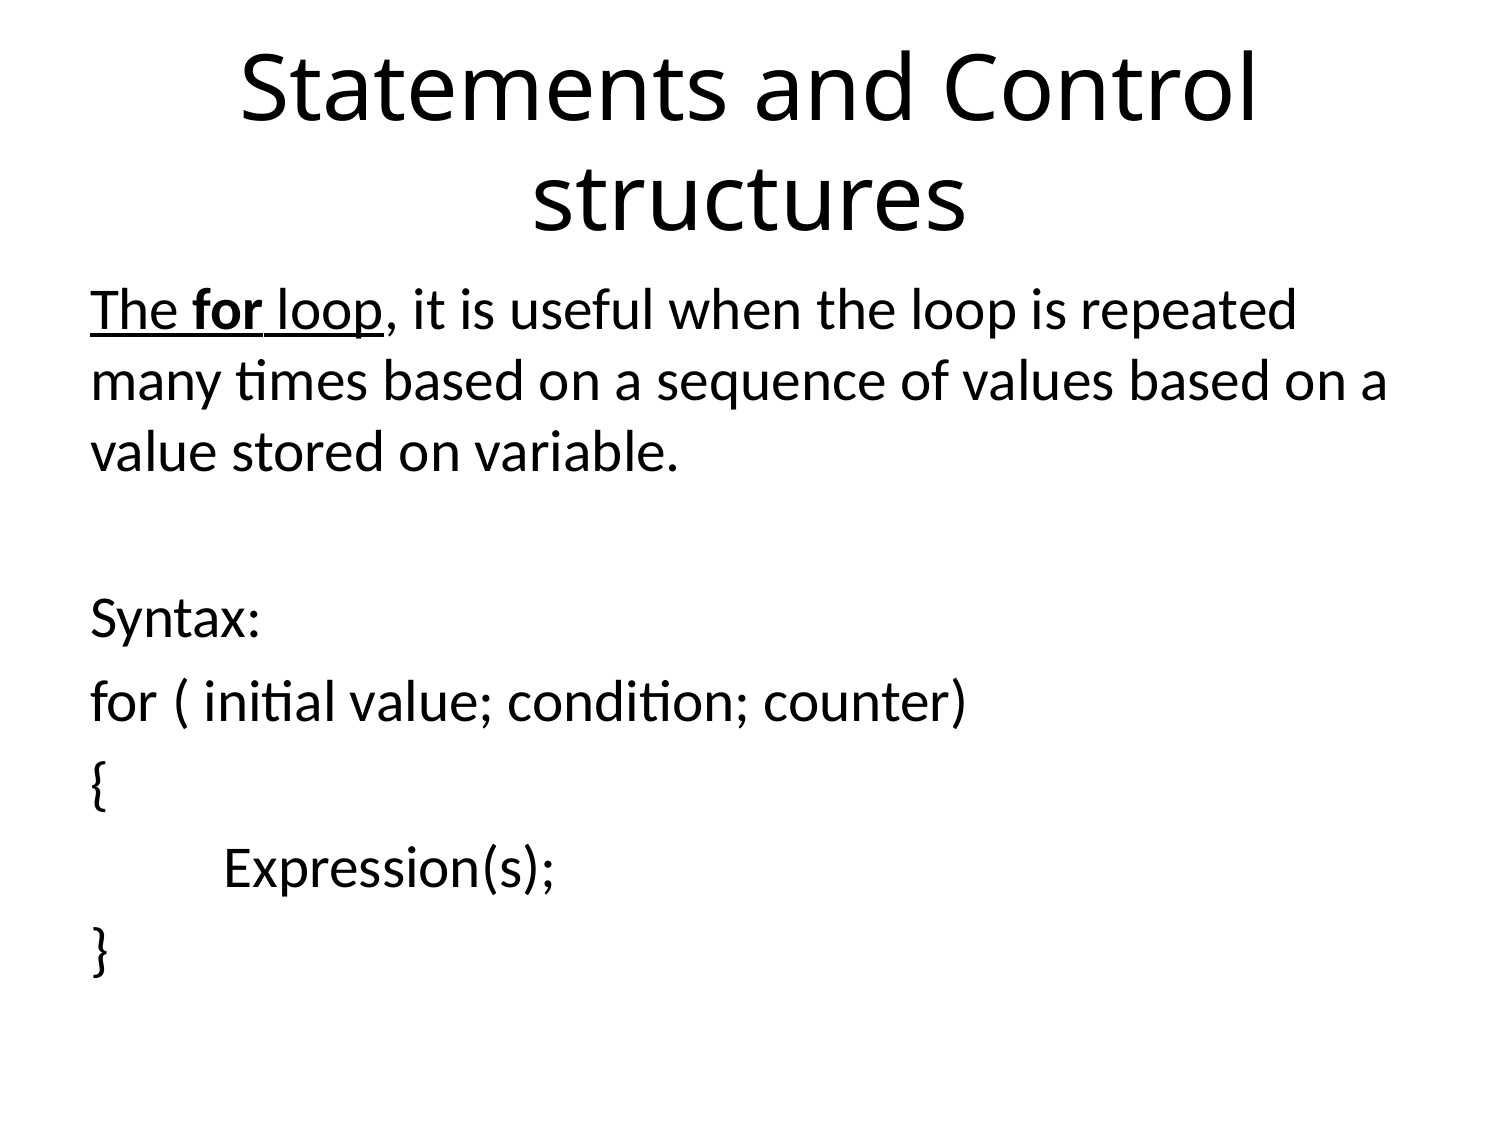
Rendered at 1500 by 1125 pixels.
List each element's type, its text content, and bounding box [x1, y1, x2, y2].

title Statements and Control structures [75, 45, 1425, 233]
list The for loop, it is useful when the loop is repeated many times based on a sequence of values based on a value stored on variable. Syntax: for ( initial value; condition; counter) { Expression(s); } [75, 262, 1425, 1005]
